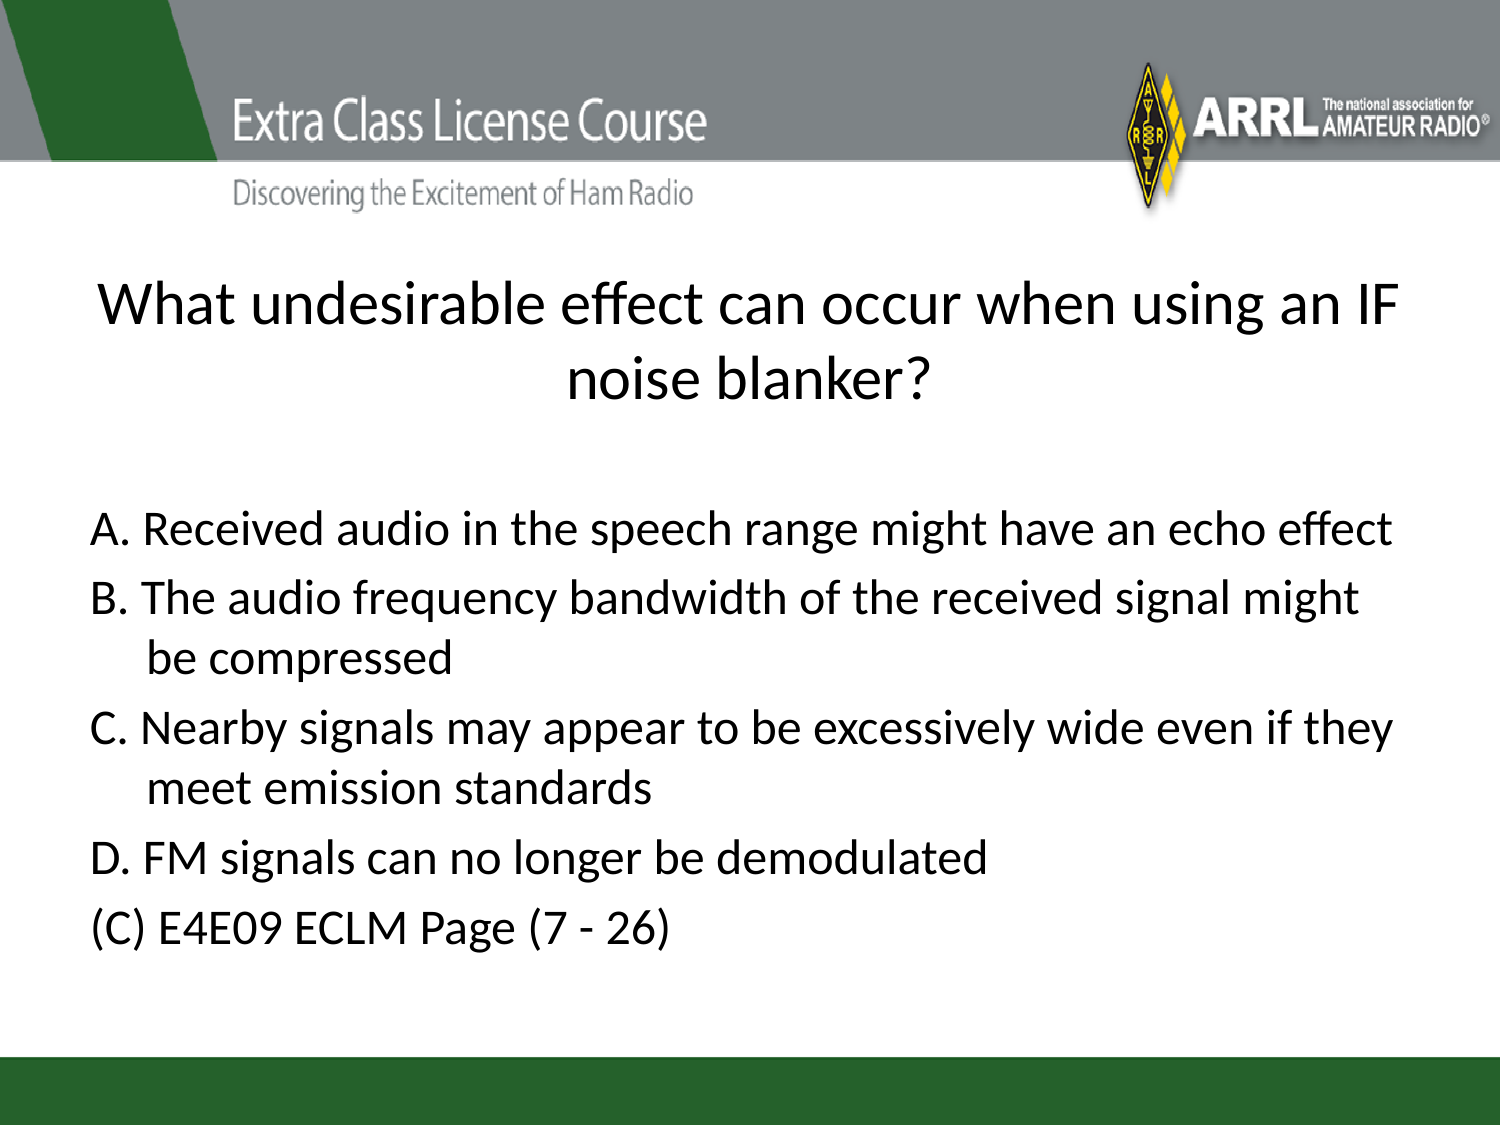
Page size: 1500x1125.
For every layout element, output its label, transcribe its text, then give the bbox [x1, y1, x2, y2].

title What undesirable effect can occur when using an IF noise blanker? [75, 254, 1425, 435]
picture [0, 0, 1500, 1125]
list A. Received audio in the speech range might have an echo effect B. The audio frequency bandwidth of the received signal might be compressed C. Nearby signals may appear to be excessively wide even if they meet emission standards D. FM signals can no longer be demodulated (C) E4E09 ECLM Page (7 - 26) [75, 487, 1425, 1005]
